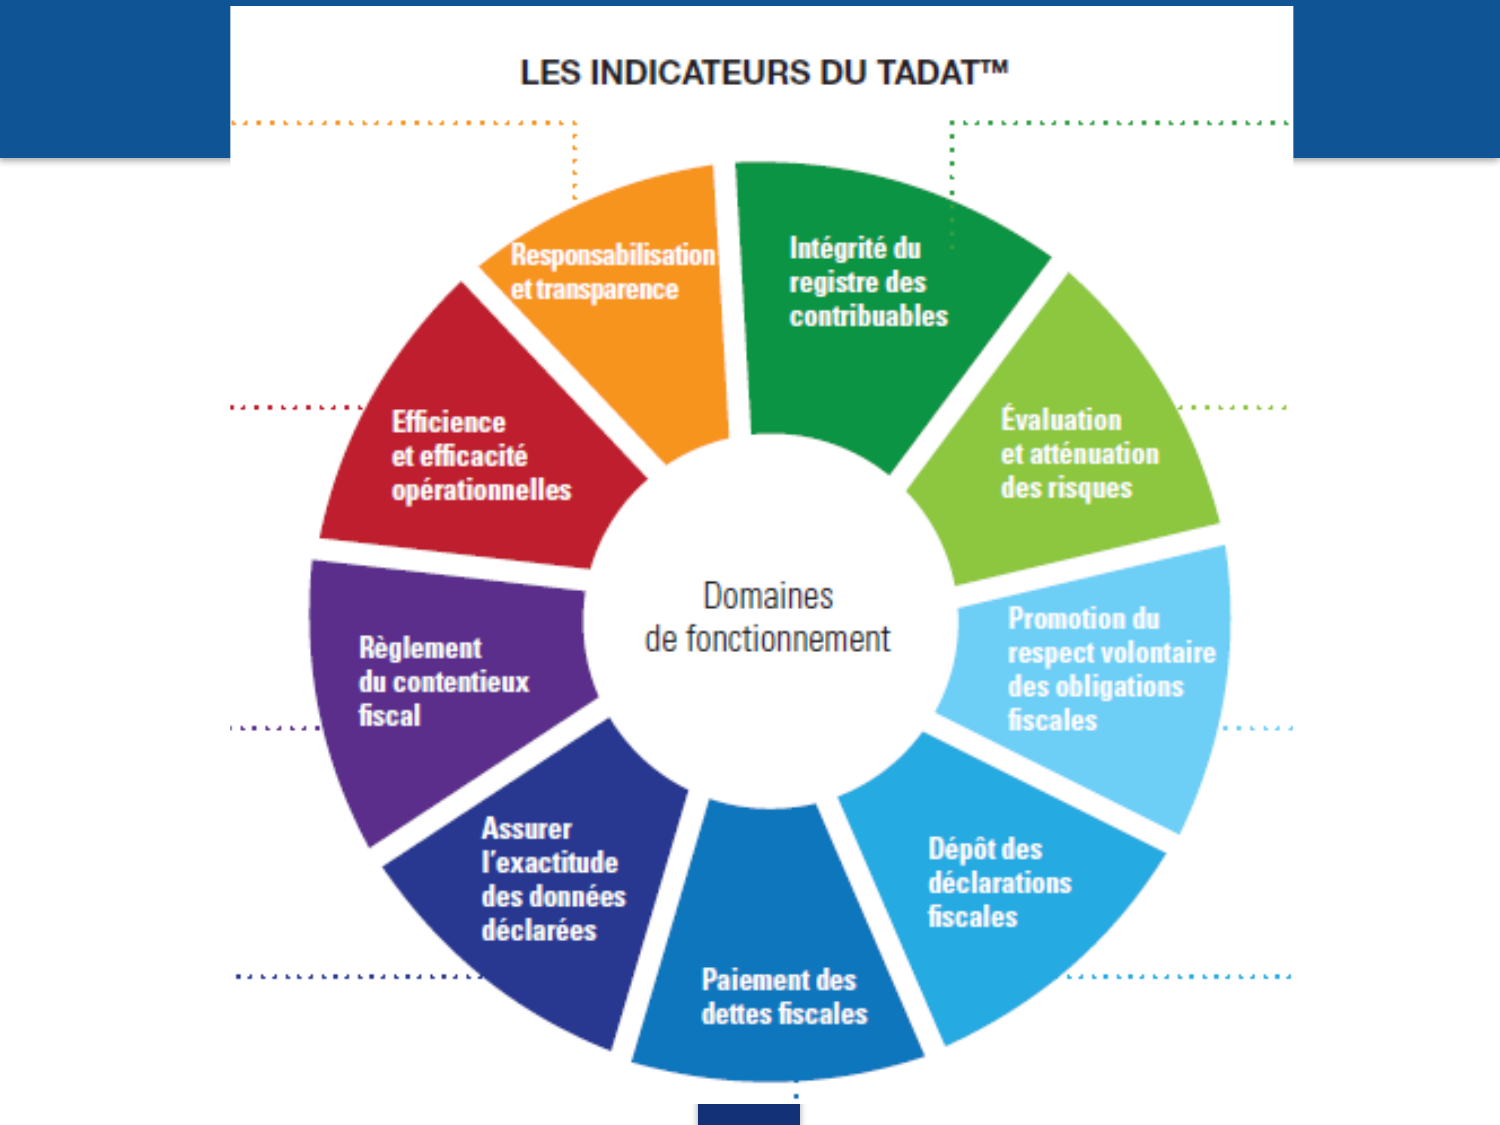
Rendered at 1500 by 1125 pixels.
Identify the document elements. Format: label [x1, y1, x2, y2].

list [229, 6, 1294, 1104]
